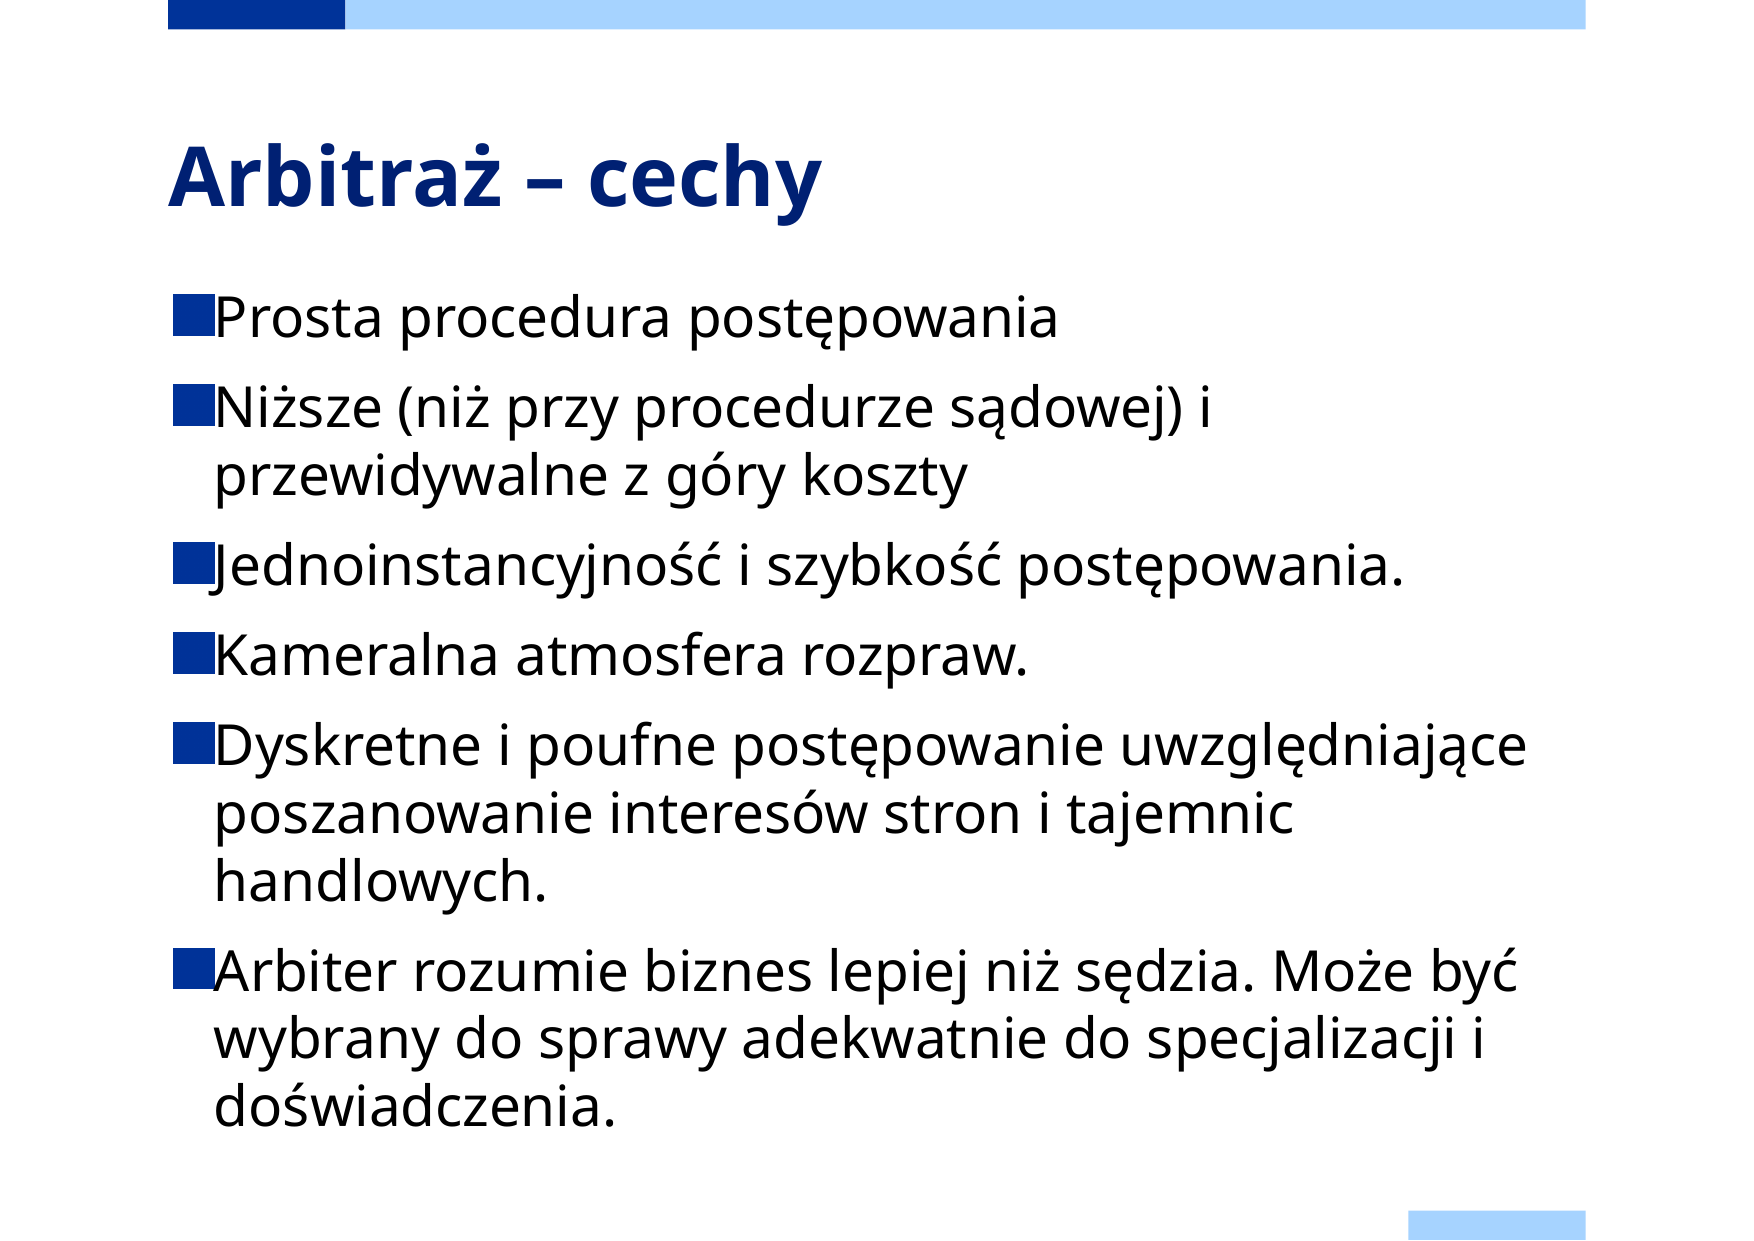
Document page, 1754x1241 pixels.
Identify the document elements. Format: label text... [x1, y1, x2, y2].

title Arbitraż – cechy [168, 147, 1586, 325]
picture [173, 384, 215, 426]
picture [173, 948, 215, 989]
list Prosta procedura postępowania Niższe (niż przy procedurze sądowej) i przewidywalne z góry koszty Jednoinstancyjność i szybkość postępowania. Kameralna atmosfera rozpraw. Dyskretne i poufne postępowanie uwzględniające poszanowanie interesów stron i tajemnic handlowych. Arbiter rozumie biznes lepiej niż sędzia. Może być wybrany do sprawy adekwatnie do specjalizacji i doświadczenia. [173, 281, 1567, 1141]
picture [173, 722, 215, 764]
picture [173, 632, 215, 674]
picture [173, 542, 215, 584]
picture [173, 294, 215, 336]
